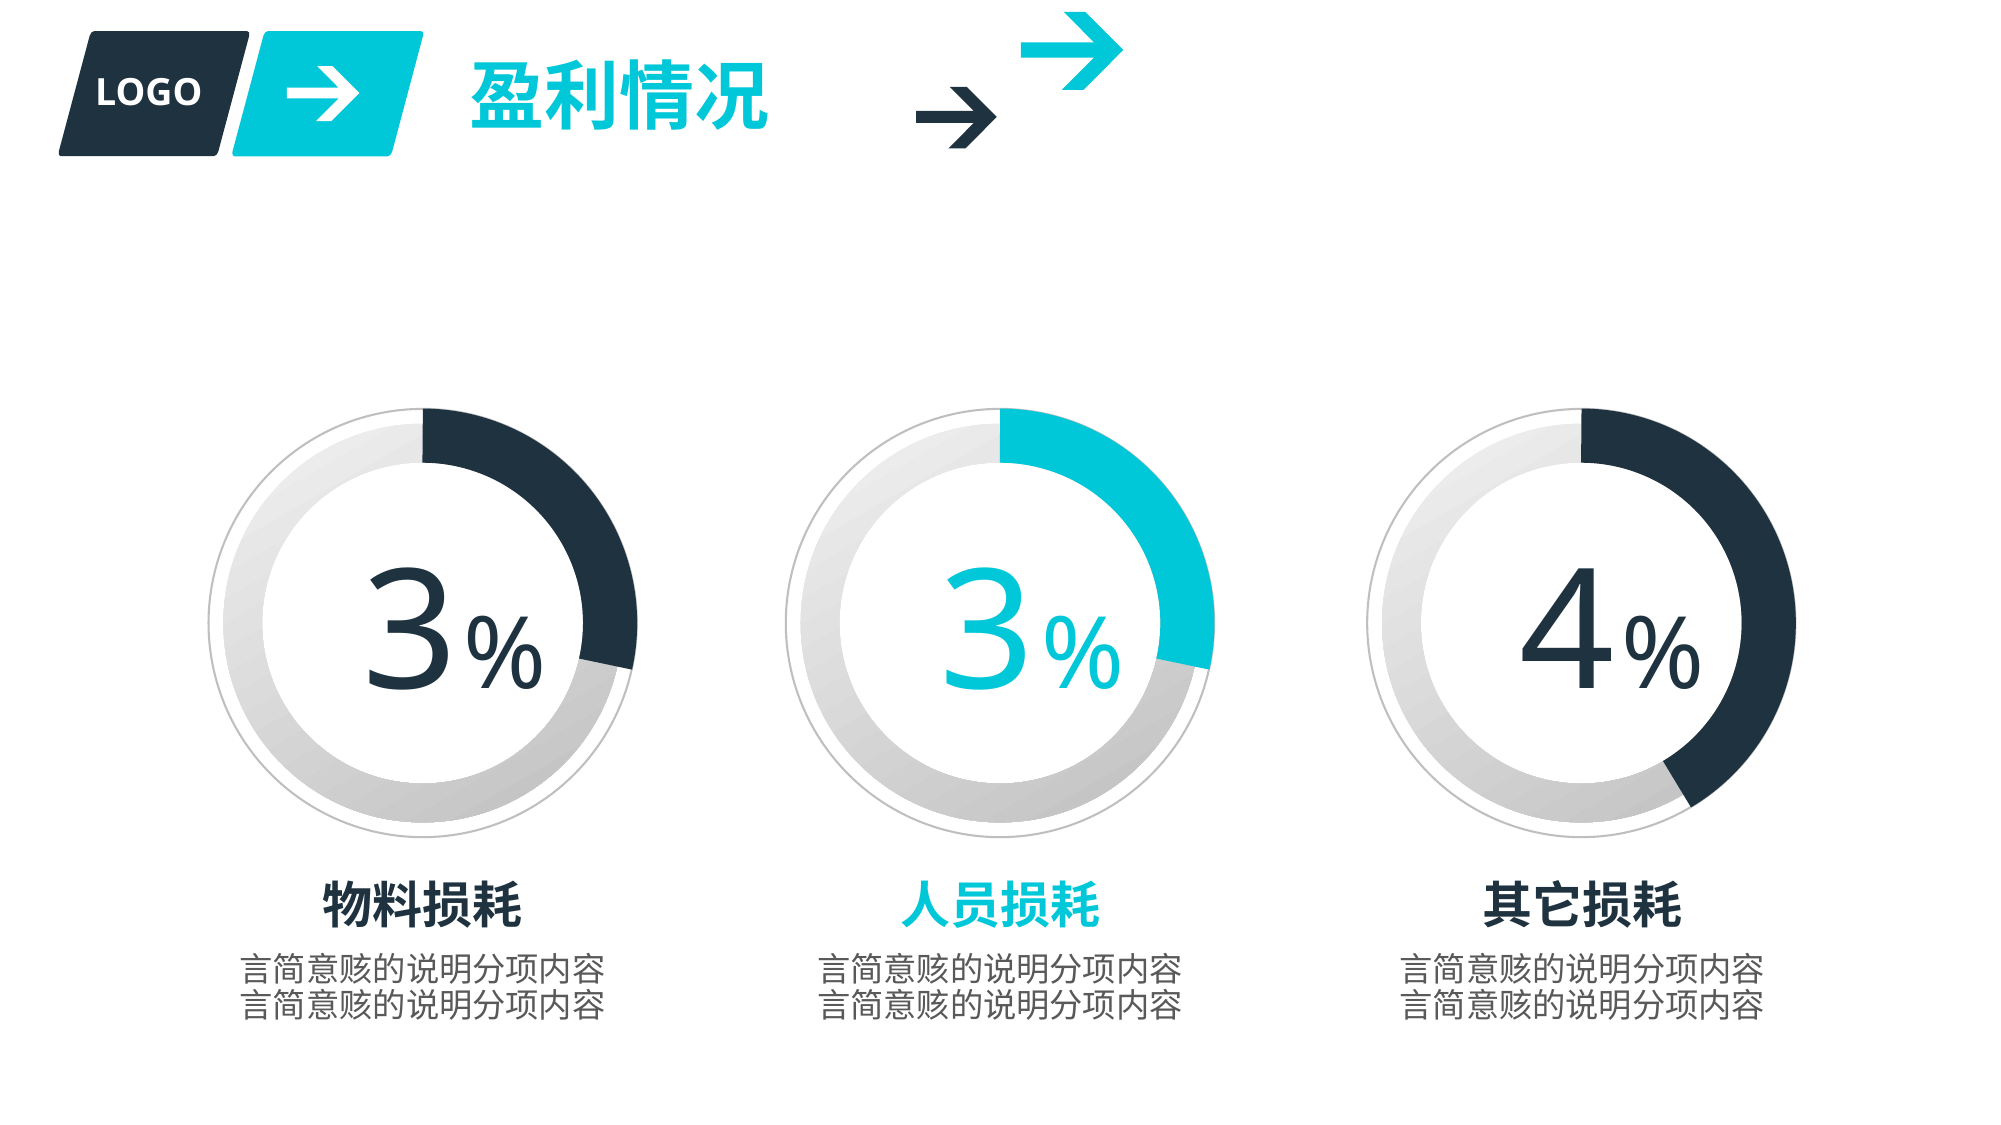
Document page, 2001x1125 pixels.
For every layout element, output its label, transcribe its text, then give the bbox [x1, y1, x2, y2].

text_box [1367, 408, 1796, 838]
text_box [1020, 11, 1124, 90]
text_box 盈利情况 [454, 41, 1074, 147]
text_box 言简意赅的说明分项内容言简意赅的说明分项内容 [812, 952, 1188, 1025]
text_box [208, 408, 637, 838]
text_box [916, 86, 997, 149]
text_box 言简意赅的说明分项内容言简意赅的说明分项内容 [234, 952, 611, 1025]
text_box 其它损耗 [1429, 873, 1736, 934]
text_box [58, 31, 424, 157]
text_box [785, 408, 1215, 838]
text_box 人员损耗 [847, 873, 1153, 934]
text_box 言简意赅的说明分项内容言简意赅的说明分项内容 [1394, 952, 1771, 1025]
text_box 物料损耗 [269, 873, 576, 934]
